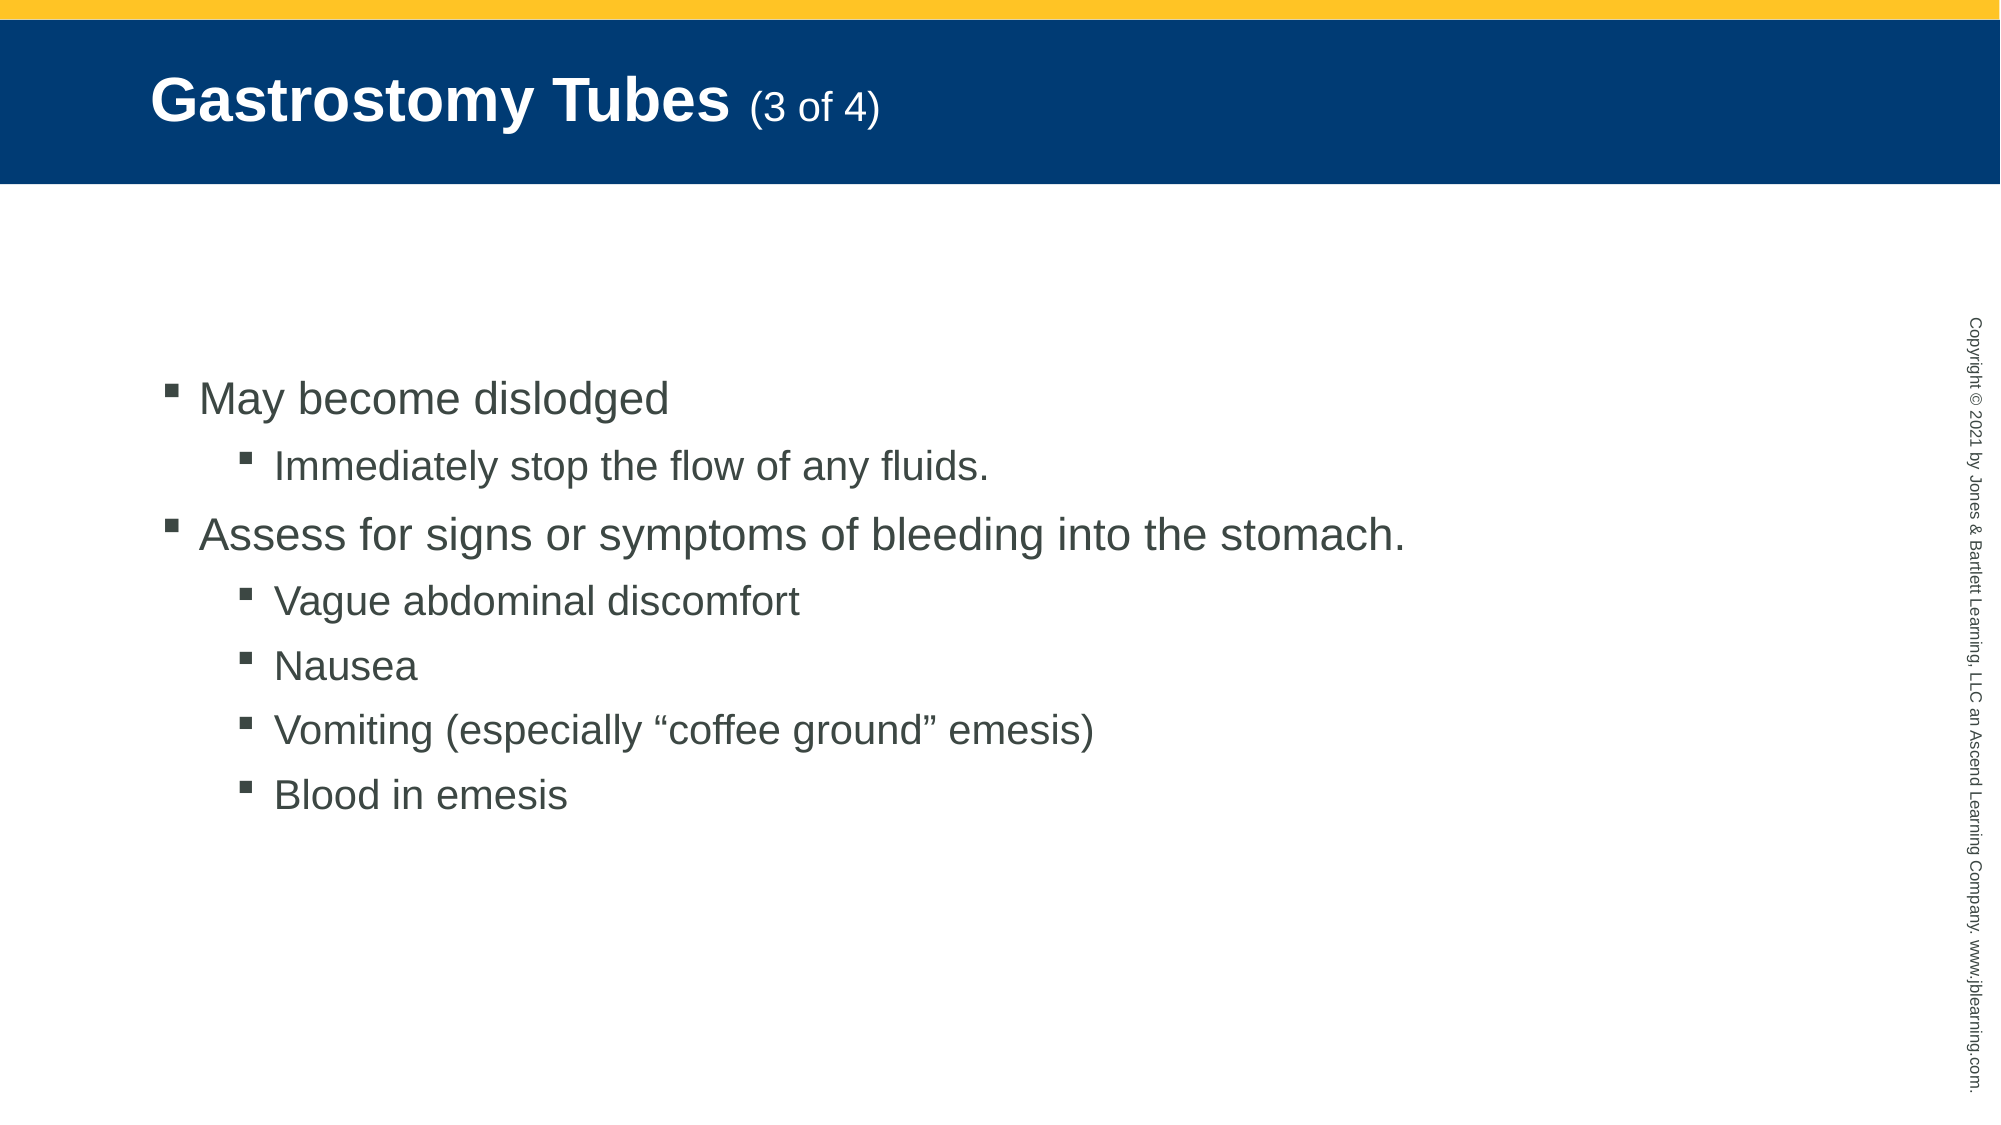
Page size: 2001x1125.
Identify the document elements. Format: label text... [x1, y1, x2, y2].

list May become dislodged Immediately stop the flow of any fluids. Assess for signs or symptoms of bleeding into the stomach. Vague abdominal discomfort Nausea Vomiting (especially “coffee ground” emesis) Blood in emesis [146, 361, 1859, 1016]
title Gastrostomy Tubes (3 of 4) [0, 19, 2000, 185]
